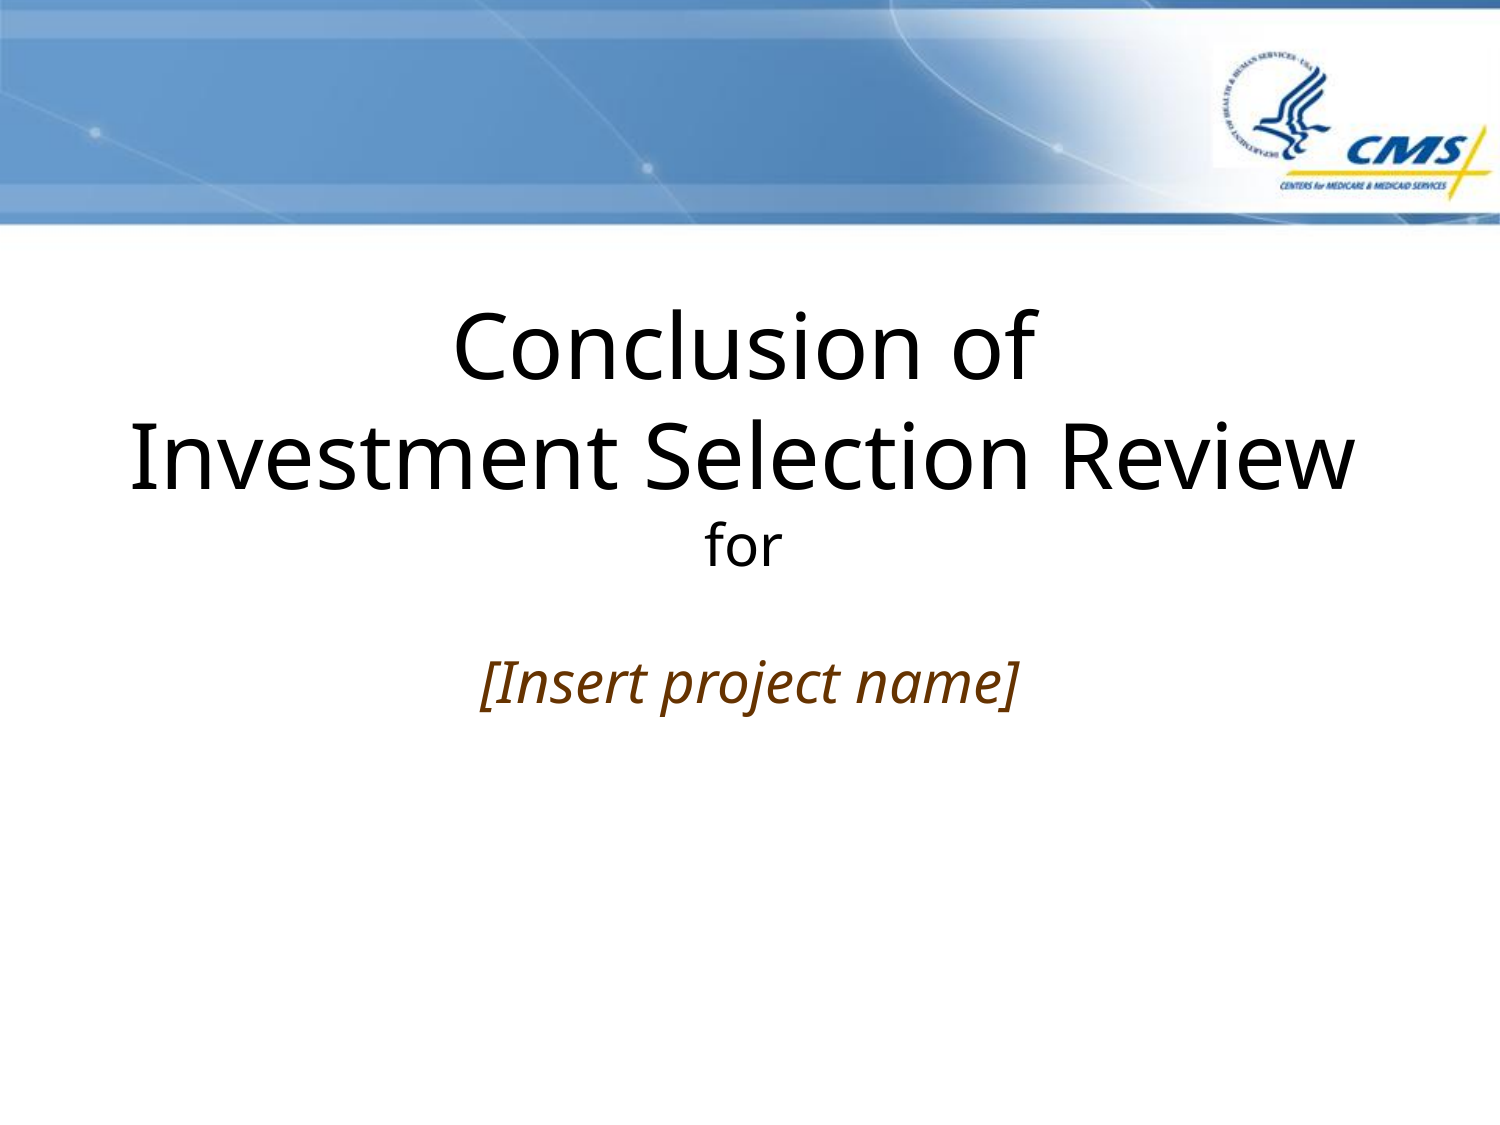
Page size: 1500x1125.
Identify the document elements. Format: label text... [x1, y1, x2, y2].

picture [0, 0, 1500, 1125]
subtitle [Insert project name] [224, 637, 1276, 926]
title Conclusion of Investment Selection Review for [87, 274, 1401, 591]
